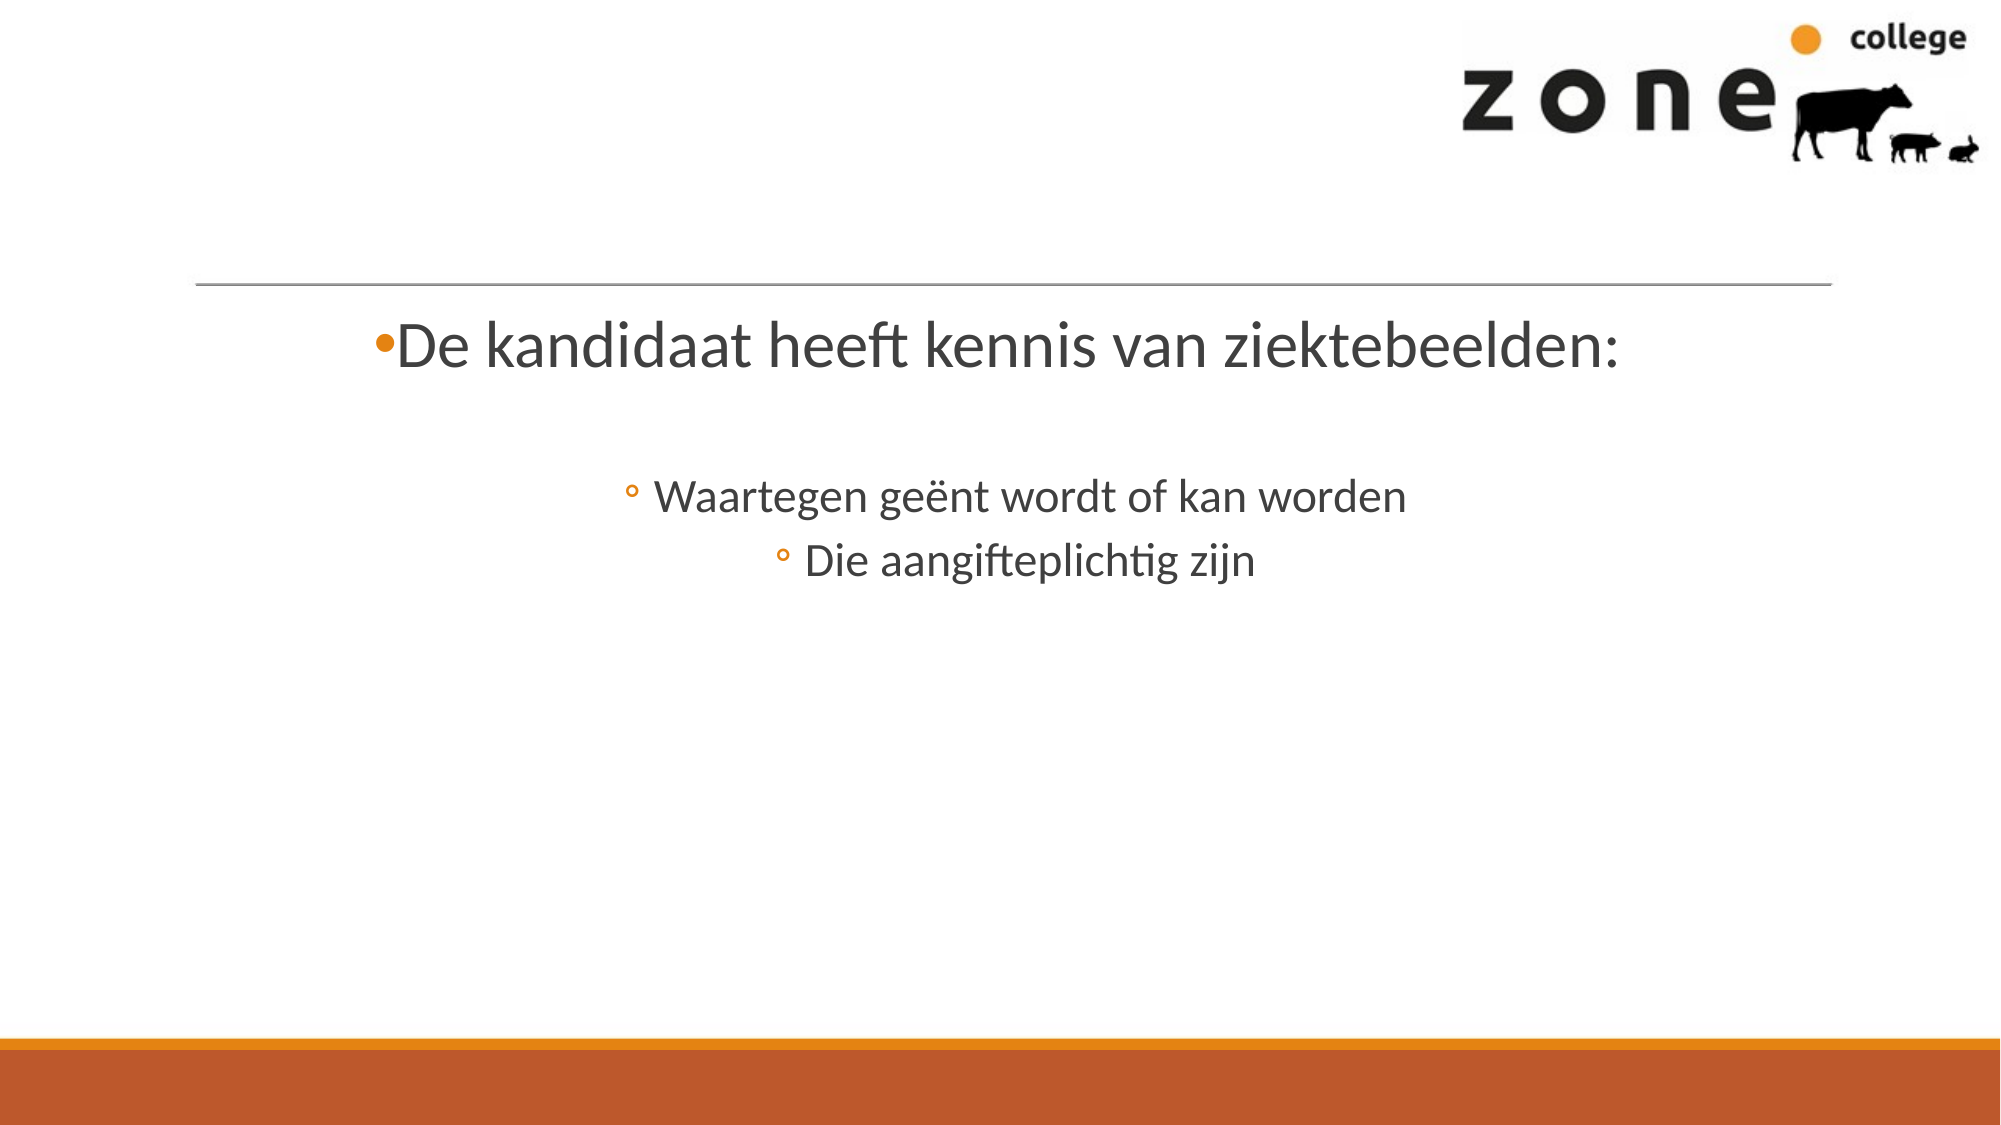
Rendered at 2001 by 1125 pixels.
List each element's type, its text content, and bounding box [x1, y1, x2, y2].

picture [0, 0, 2001, 1125]
list De kandidaat heeft kennis van ziektebeelden: Waartegen geënt wordt of kan worden Die aangifteplichtig zijn [180, 302, 1830, 963]
